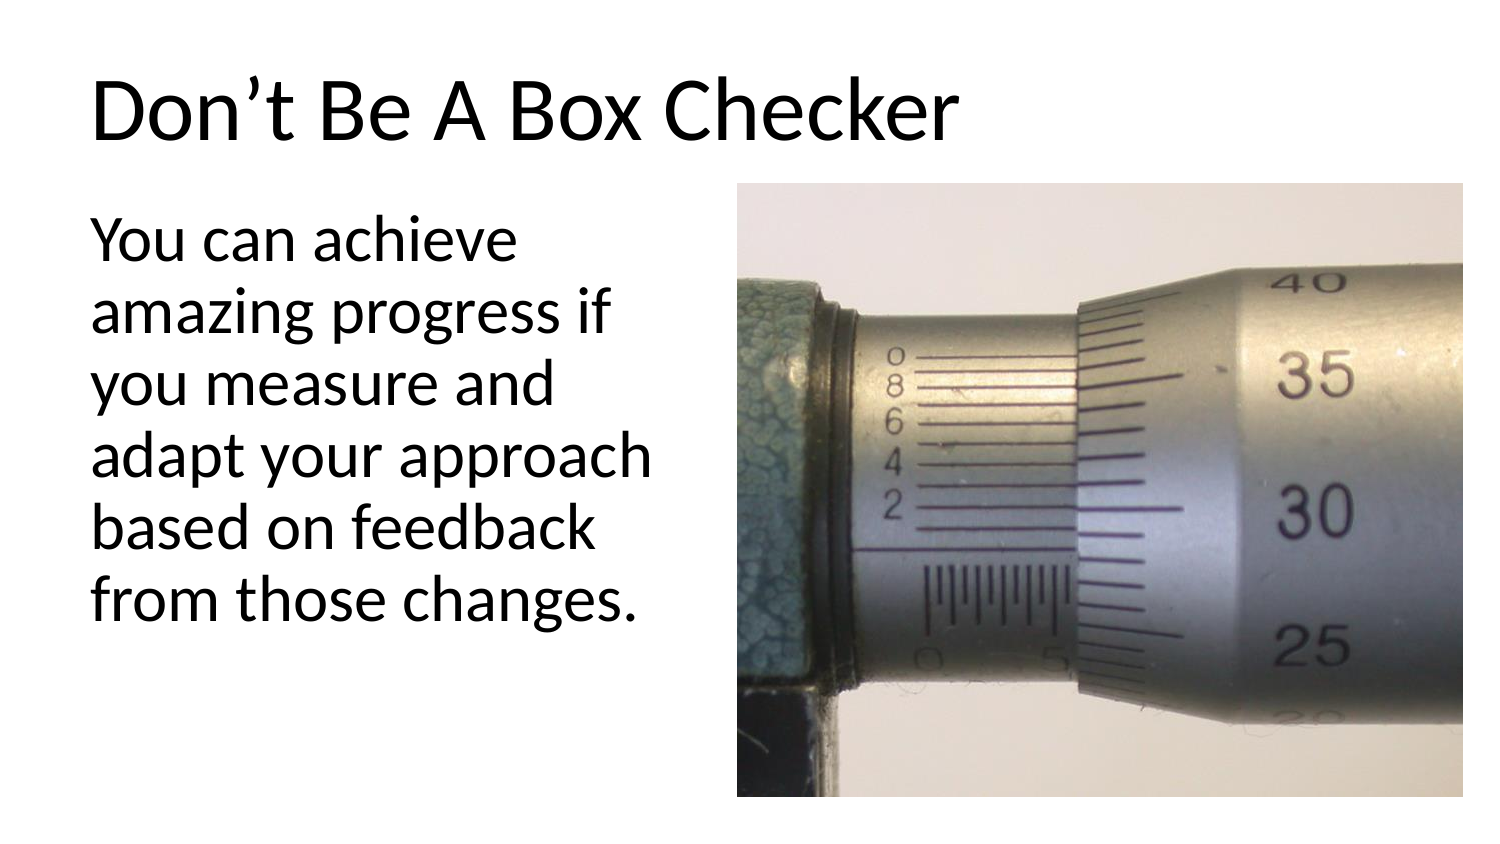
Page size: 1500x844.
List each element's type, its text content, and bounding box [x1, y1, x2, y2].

list You can achieve amazing progress if you measure and adapt your approach based on feedback from those changes. [75, 196, 725, 754]
picture [737, 182, 1463, 798]
title Don’t Be A Box Checker [75, 33, 1425, 175]
